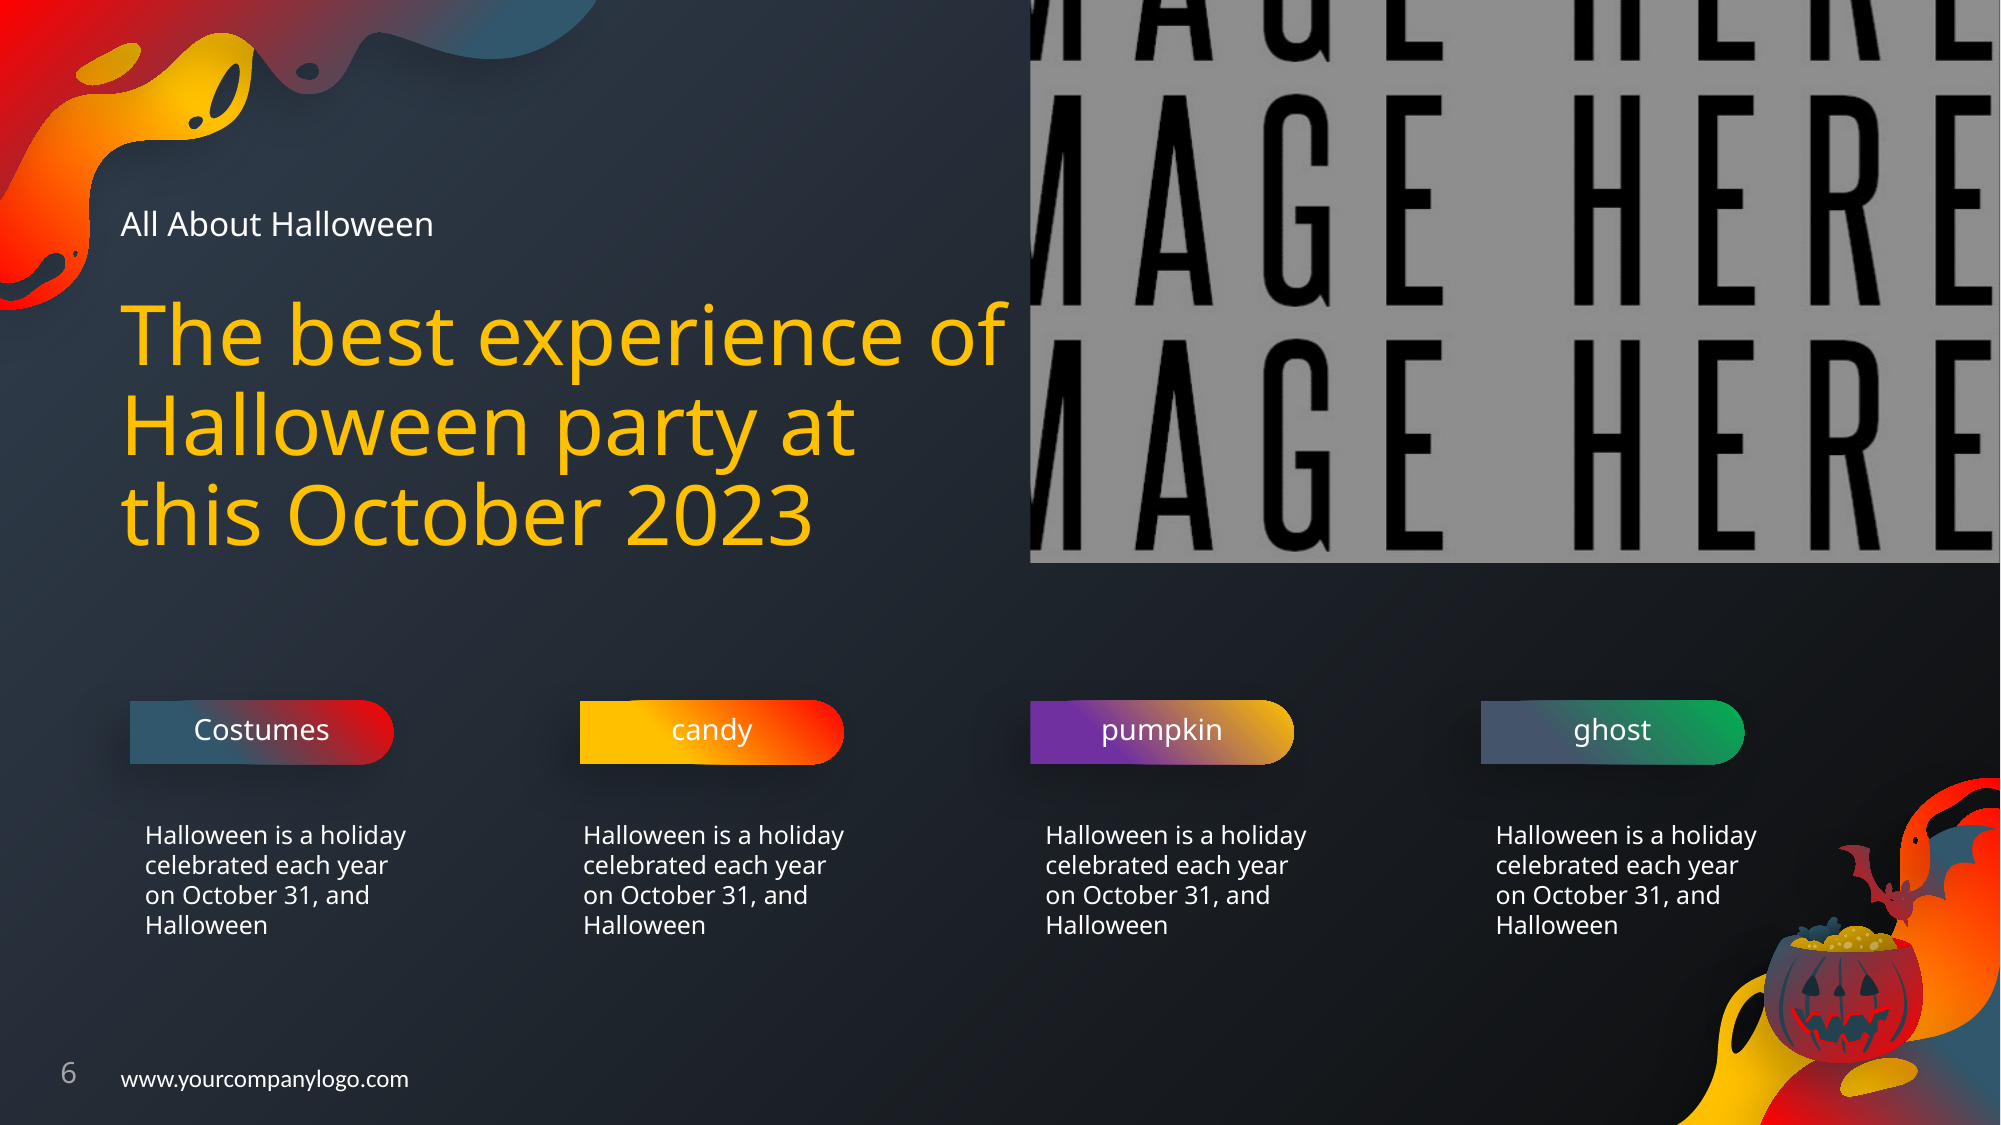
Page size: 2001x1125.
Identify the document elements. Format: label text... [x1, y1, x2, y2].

text_box [1960, 808, 2000, 828]
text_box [1763, 824, 1997, 1064]
text_box Costumes [153, 703, 371, 754]
text_box [1676, 1016, 1747, 1125]
slide_number ‹#› [0, 1042, 138, 1103]
text_box ghost [1503, 703, 1721, 754]
text_box [580, 700, 844, 765]
text_box All About Halloween [105, 189, 743, 248]
text_box [1030, 700, 1294, 765]
text_box pumpkin [1053, 703, 1271, 754]
text_box [1480, 700, 1745, 765]
text_box [1909, 778, 2000, 822]
text_box candy [603, 703, 821, 754]
text_box The best experience of Halloween party at this October 2023 [105, 248, 1031, 610]
text_box Halloween is a holiday celebrated each year on October 31, and Halloween [129, 811, 435, 949]
text_box [0, 81, 242, 310]
text_box [1760, 1067, 2000, 1125]
text_box [129, 700, 394, 765]
text_box Halloween is a holiday celebrated each year on October 31, and Halloween [1030, 811, 1336, 949]
text_box [0, 0, 597, 200]
text_box Halloween is a holiday celebrated each year on October 31, and Halloween [1480, 811, 1786, 949]
text_box www.yourcompanylogo.com [138, 1062, 688, 1092]
text_box Halloween is a holiday celebrated each year on October 31, and Halloween [568, 811, 873, 949]
picture [1030, 0, 2000, 563]
